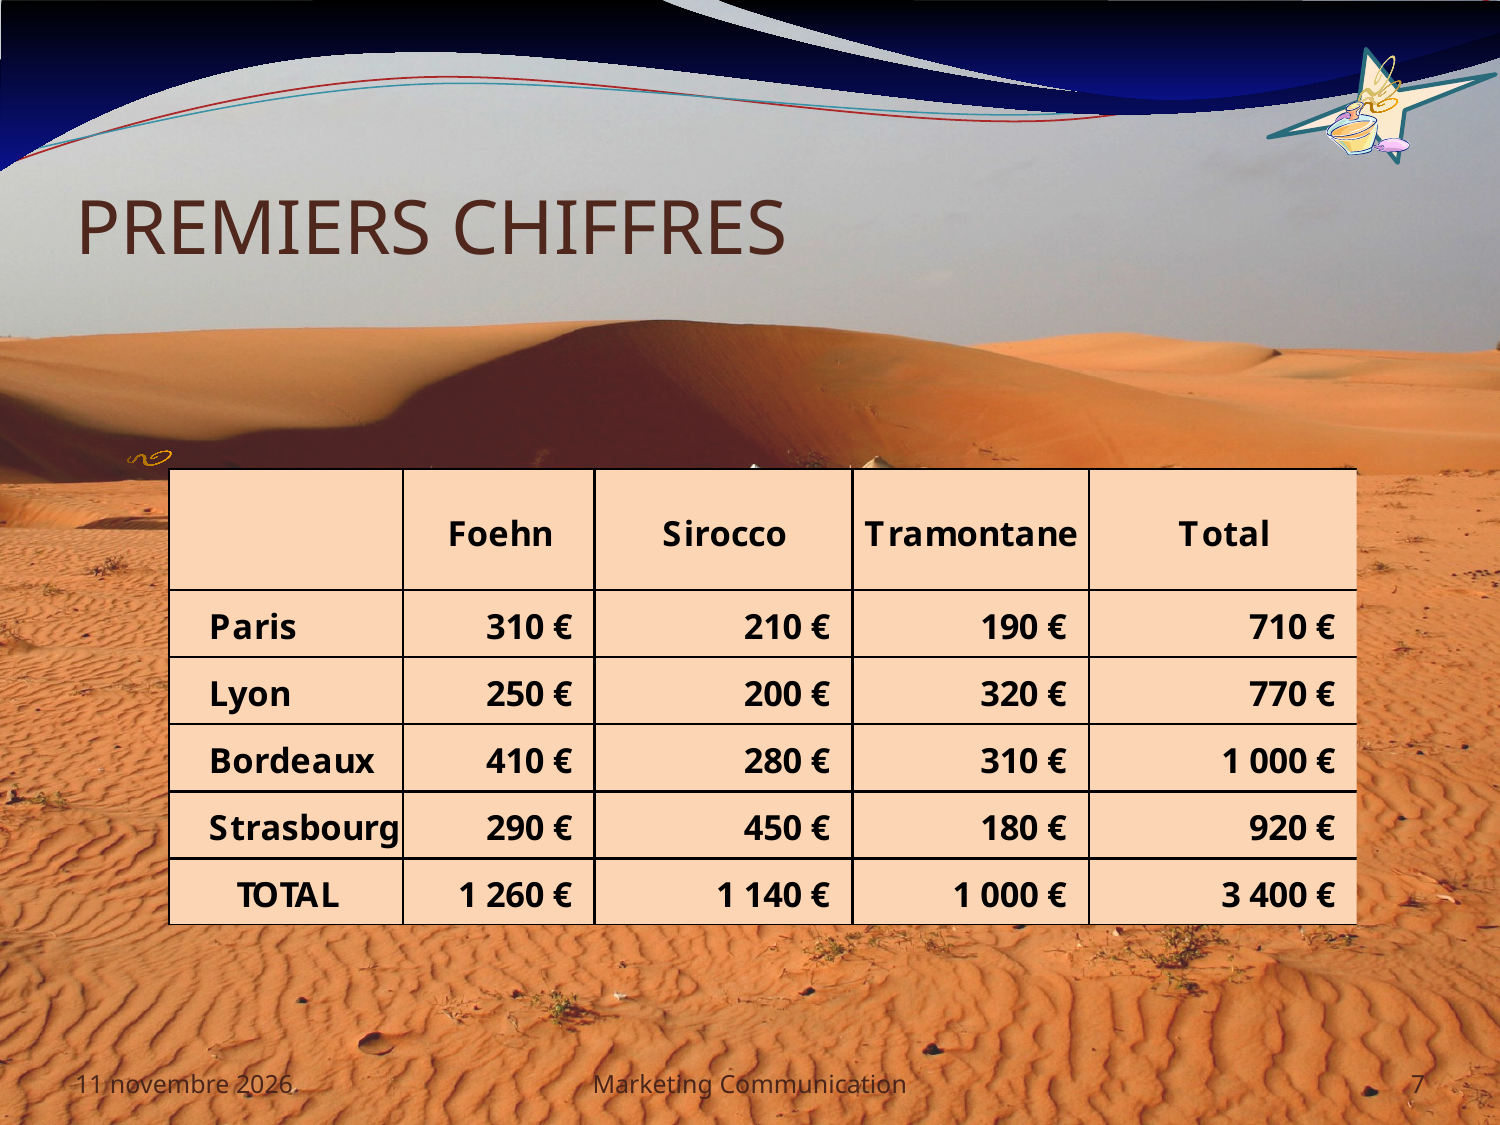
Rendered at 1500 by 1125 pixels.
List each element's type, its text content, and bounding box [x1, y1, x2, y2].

slide_number mars 09 [75, 1042, 425, 1103]
title Premiers Chiffres [75, 82, 1425, 270]
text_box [167, 467, 1360, 927]
slide_number 7 [1299, 1042, 1425, 1103]
footer Marketing Communication [474, 1042, 1025, 1103]
table_cell Cosmétiques [157, 463, 1368, 942]
